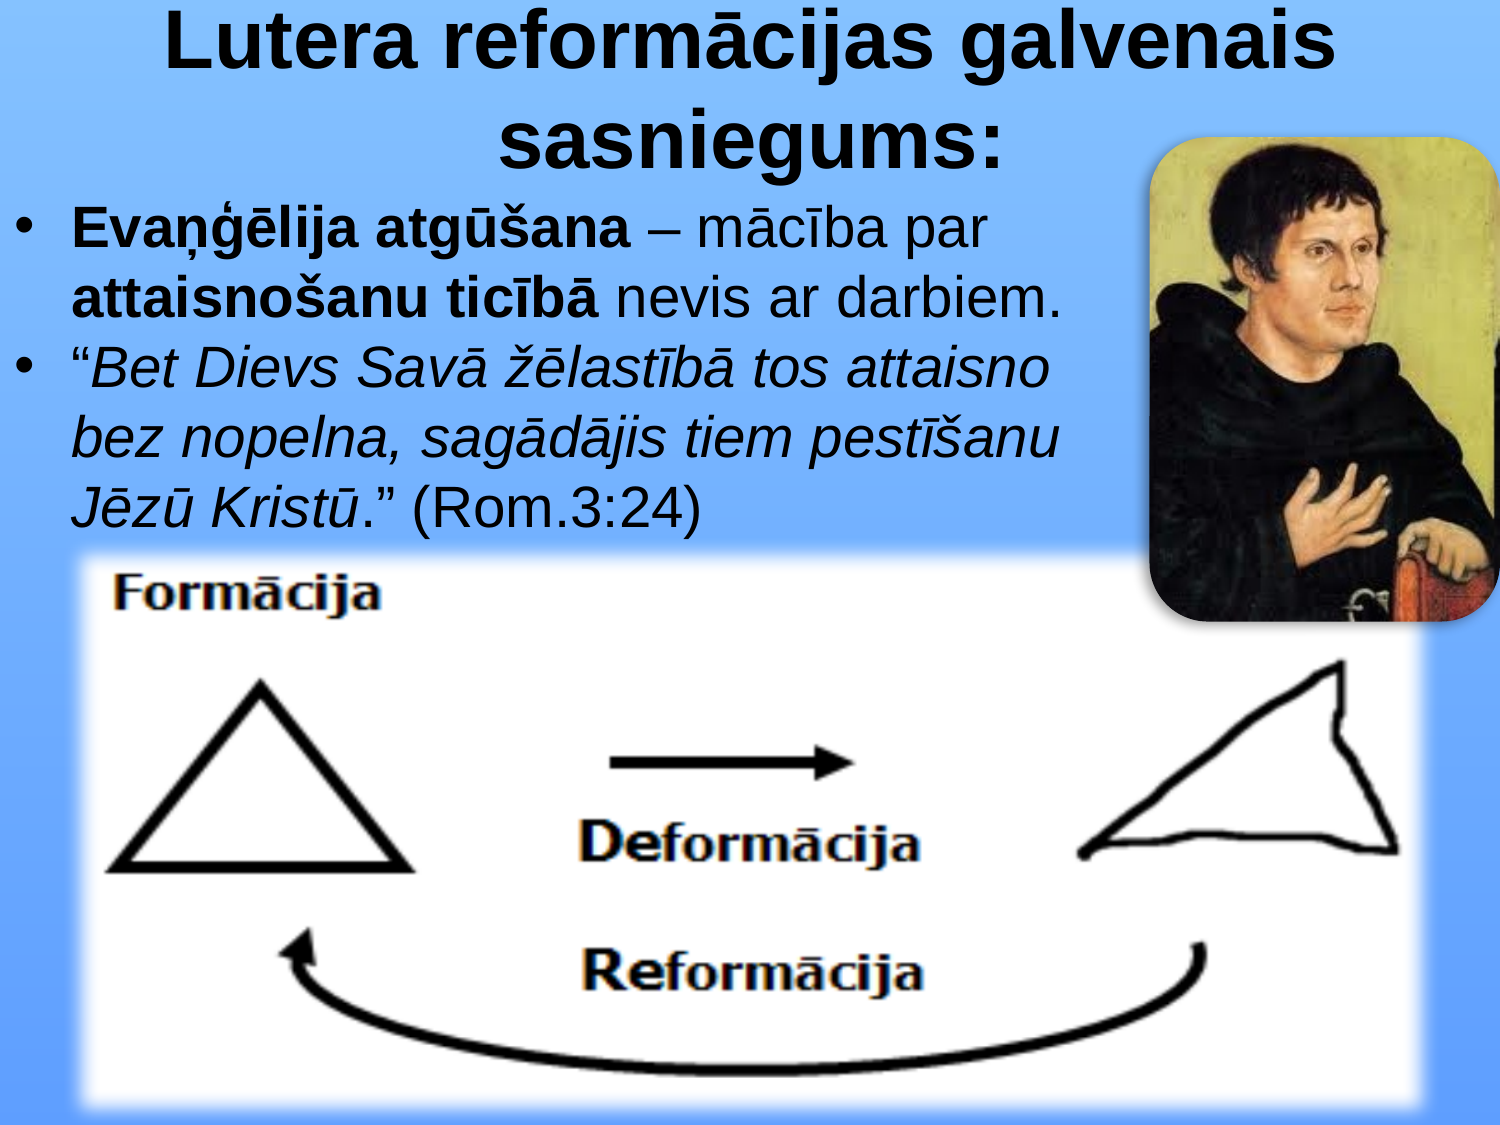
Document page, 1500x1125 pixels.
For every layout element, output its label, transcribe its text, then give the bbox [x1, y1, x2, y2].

picture [64, 136, 1500, 1125]
text_box Evaņģēlija atgūšana – mācība par attaisnošanu ticībā nevis ar darbiem. “Bet Dievs Savā žēlastībā tos attaisno bez nopelna, sagādājis tiem pestīšanu Jēzū Kristū.” (Rom.3:24) [0, 182, 1138, 547]
title Lutera reformācijas galvenais sasniegums: [76, 21, 1427, 150]
